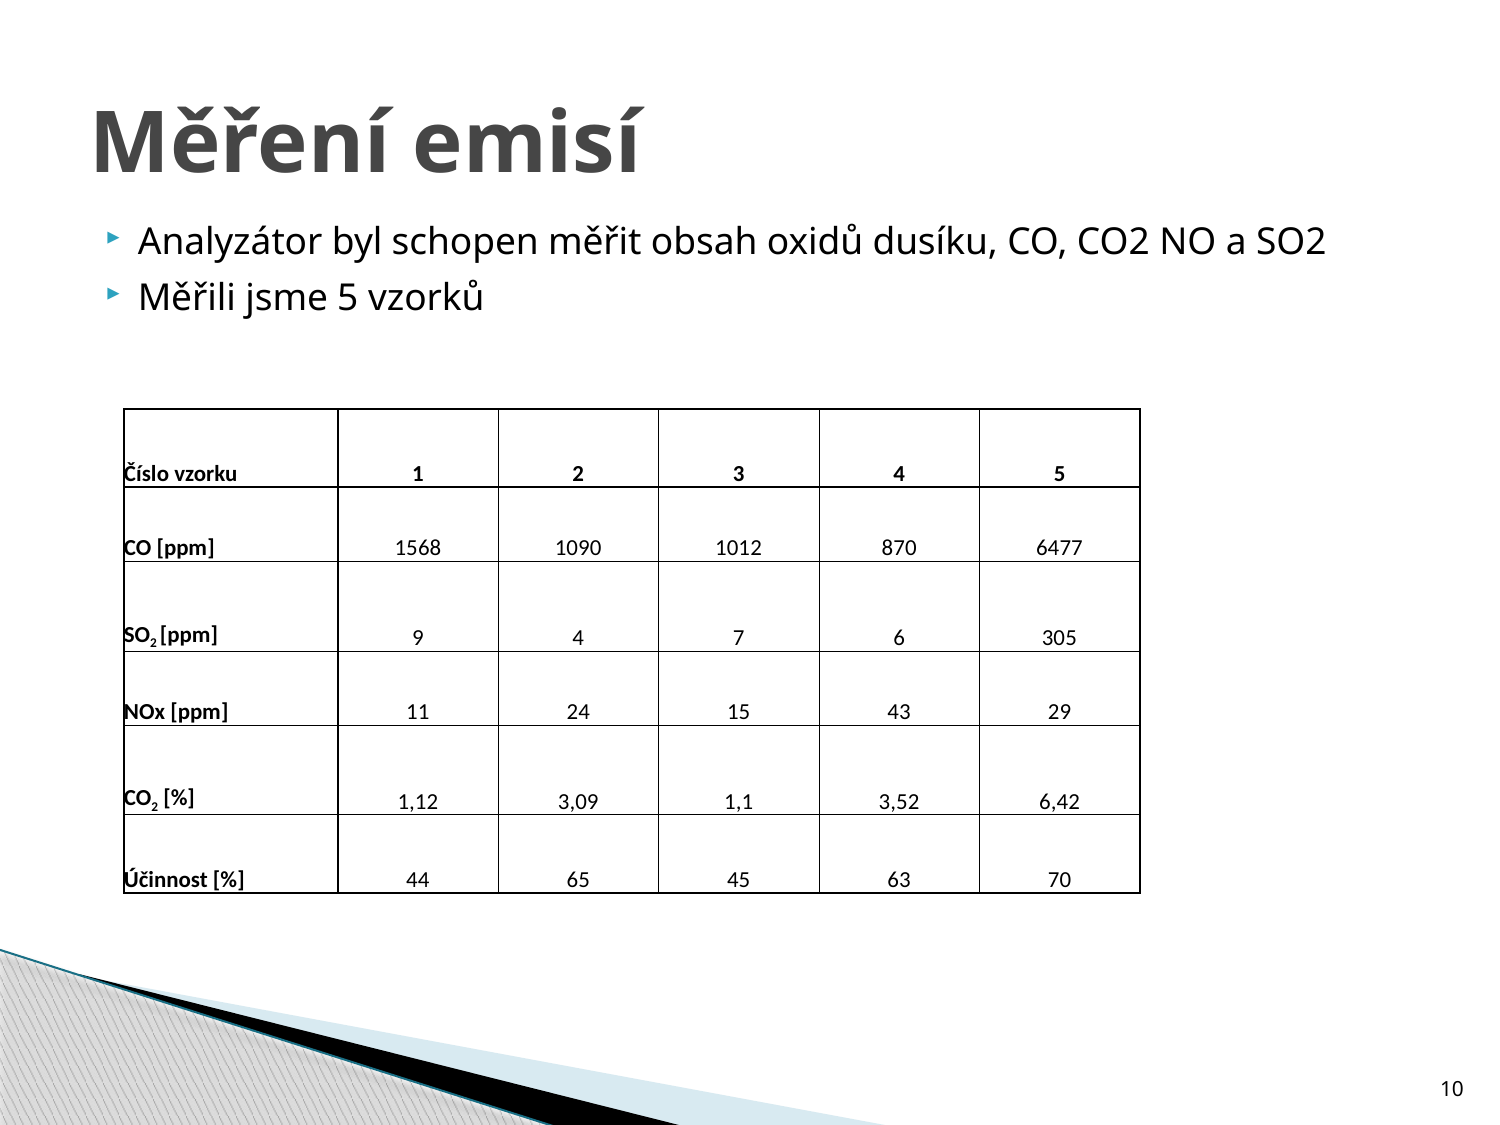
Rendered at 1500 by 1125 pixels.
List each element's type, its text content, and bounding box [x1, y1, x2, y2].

table_cell 1568 [339, 488, 498, 561]
table_cell 29 [980, 652, 1139, 725]
table_cell 43 [820, 652, 979, 725]
table_cell 3,52 [820, 726, 979, 814]
table_cell 6 [820, 562, 979, 651]
table_header 3 [659, 410, 819, 486]
table_cell CO [ppm] [125, 488, 337, 561]
table_cell 11 [339, 652, 498, 725]
table_cell 9 [339, 562, 498, 651]
table_cell 1012 [659, 488, 819, 561]
table_cell CO2 [%] [125, 726, 337, 814]
table_cell 70 [980, 815, 1139, 892]
table_cell 3,09 [499, 726, 658, 814]
title Měření emisí [75, 45, 1425, 233]
slide_number 10 [1418, 1051, 1479, 1112]
table_cell 1090 [499, 488, 658, 561]
table_cell NOx [ppm] [125, 652, 337, 725]
table_cell 15 [659, 652, 819, 725]
table_header 1 [339, 410, 498, 486]
table_cell 7 [659, 562, 819, 651]
table_header 4 [820, 410, 979, 486]
table_cell 1,1 [659, 726, 819, 814]
table_cell 24 [499, 652, 658, 725]
table_cell Účinnost [%] [125, 815, 337, 892]
table_cell 63 [820, 815, 979, 892]
table_cell 65 [499, 815, 658, 892]
table_cell 305 [980, 562, 1139, 651]
table_cell 45 [659, 815, 819, 892]
table_cell 44 [339, 815, 498, 892]
table_cell SO2 [ppm] [125, 562, 337, 651]
table_header 5 [980, 410, 1139, 486]
list Analyzátor byl schopen měřit obsah oxidů dusíku, CO, CO2 NO a SO2 Měřili jsme 5 vzorků [76, 208, 1366, 374]
table_cell 4 [499, 562, 658, 651]
table_cell 1,12 [339, 726, 498, 814]
table_cell 870 [820, 488, 979, 561]
table_cell 6,42 [980, 726, 1139, 814]
table_header Číslo vzorku [125, 410, 337, 486]
table_header 2 [499, 410, 658, 486]
table_cell 6477 [980, 488, 1139, 561]
